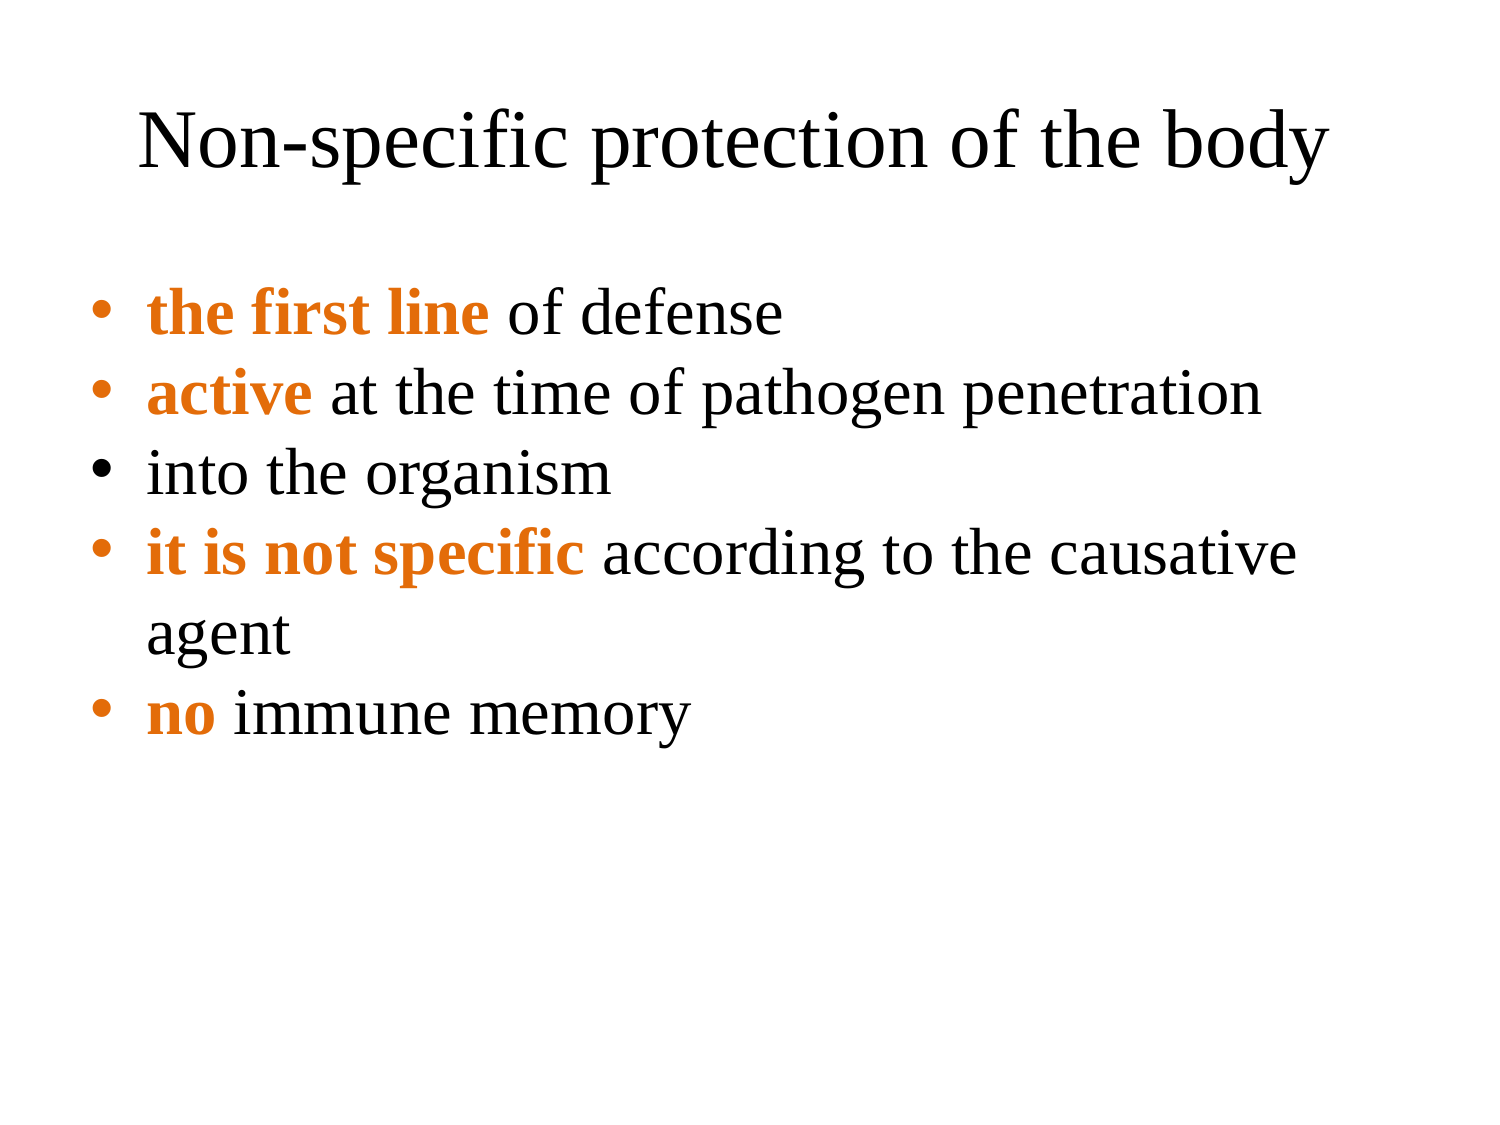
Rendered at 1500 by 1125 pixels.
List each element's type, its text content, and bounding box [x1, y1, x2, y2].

title Non-specific protection of the body [102, 36, 1398, 272]
text_box the first line of defense active at the time of pathogen penetration into the organism it is not specific according to the causative agent no immune memory [87, 267, 1373, 748]
